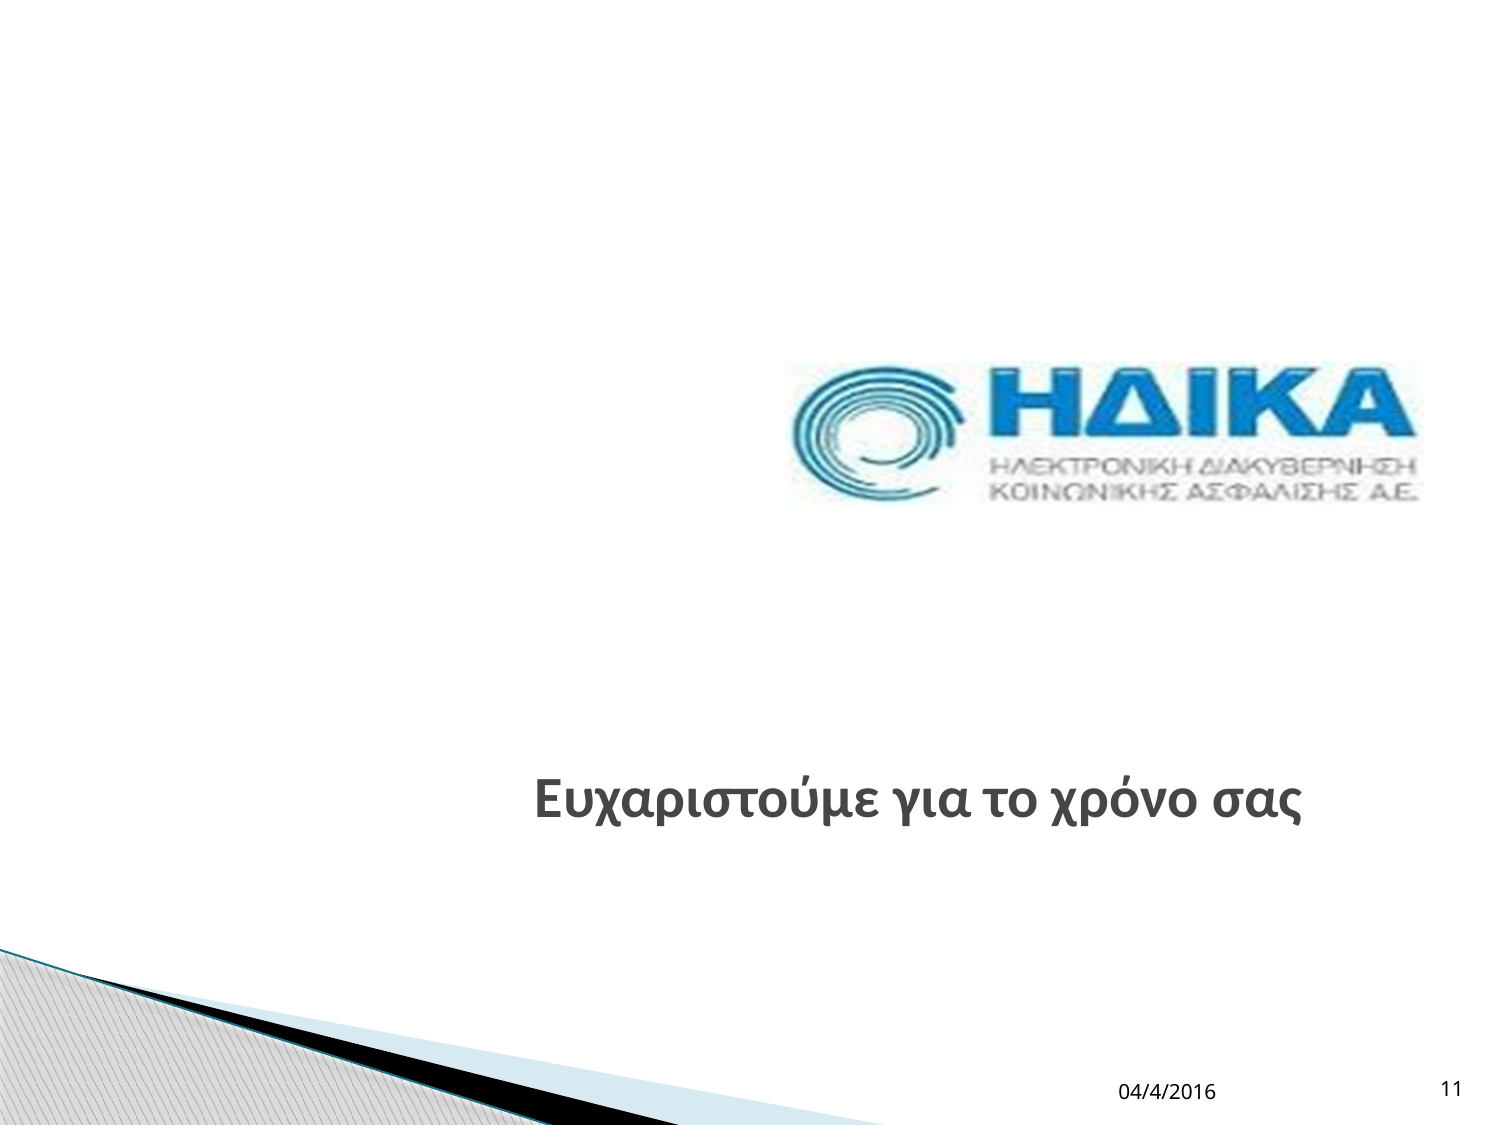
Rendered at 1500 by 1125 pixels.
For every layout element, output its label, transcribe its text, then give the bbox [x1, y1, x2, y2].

picture [785, 361, 1424, 508]
list Ευχαριστούμε για το χρόνο σας [501, 751, 1425, 846]
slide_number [1103, 1051, 1418, 1112]
slide_number 11 [1418, 1051, 1479, 1112]
